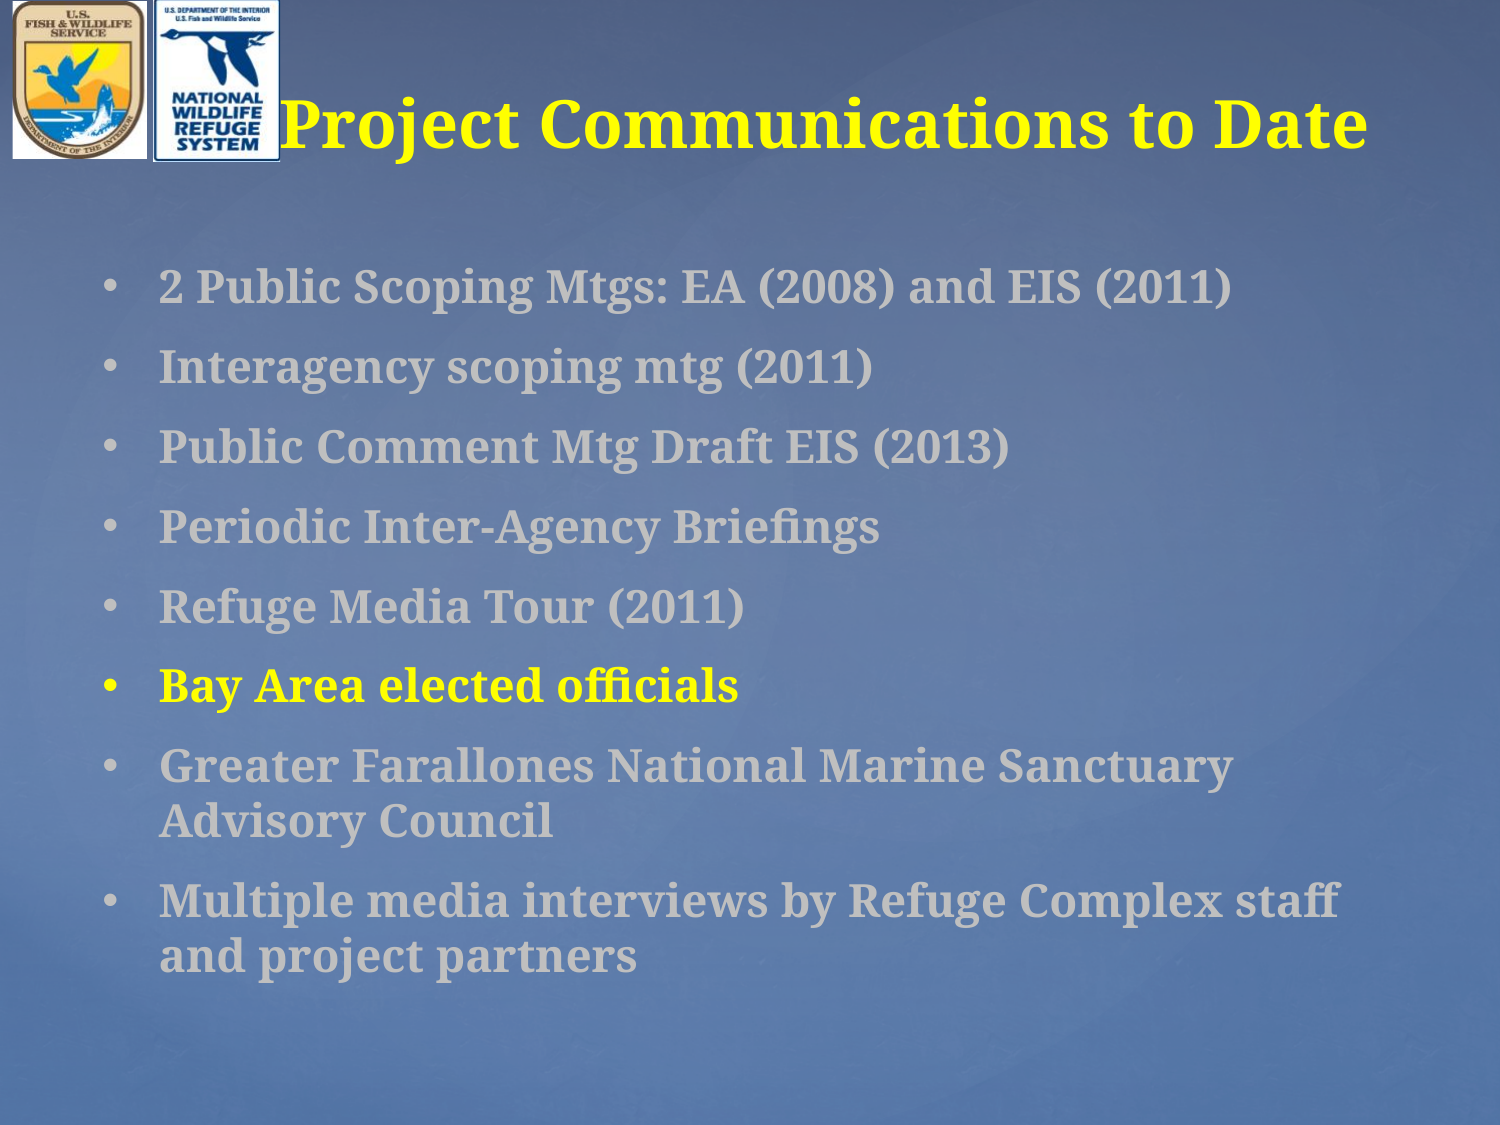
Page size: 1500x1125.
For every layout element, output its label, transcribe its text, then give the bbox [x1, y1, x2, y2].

text_box Project Communications to Date [149, 74, 1500, 213]
picture [152, 0, 281, 163]
picture [11, 1, 148, 160]
text_box 2 Public Scoping Mtgs: EA (2008) and EIS (2011) Interagency scoping mtg (2011) Public Comment Mtg Draft EIS (2013) Periodic Inter-Agency Briefings Refuge Media Tour (2011) Bay Area elected officials Greater Farallones National Marine Sanctuary Advisory Council Multiple media interviews by Refuge Complex staff and project partners [87, 249, 1400, 1014]
